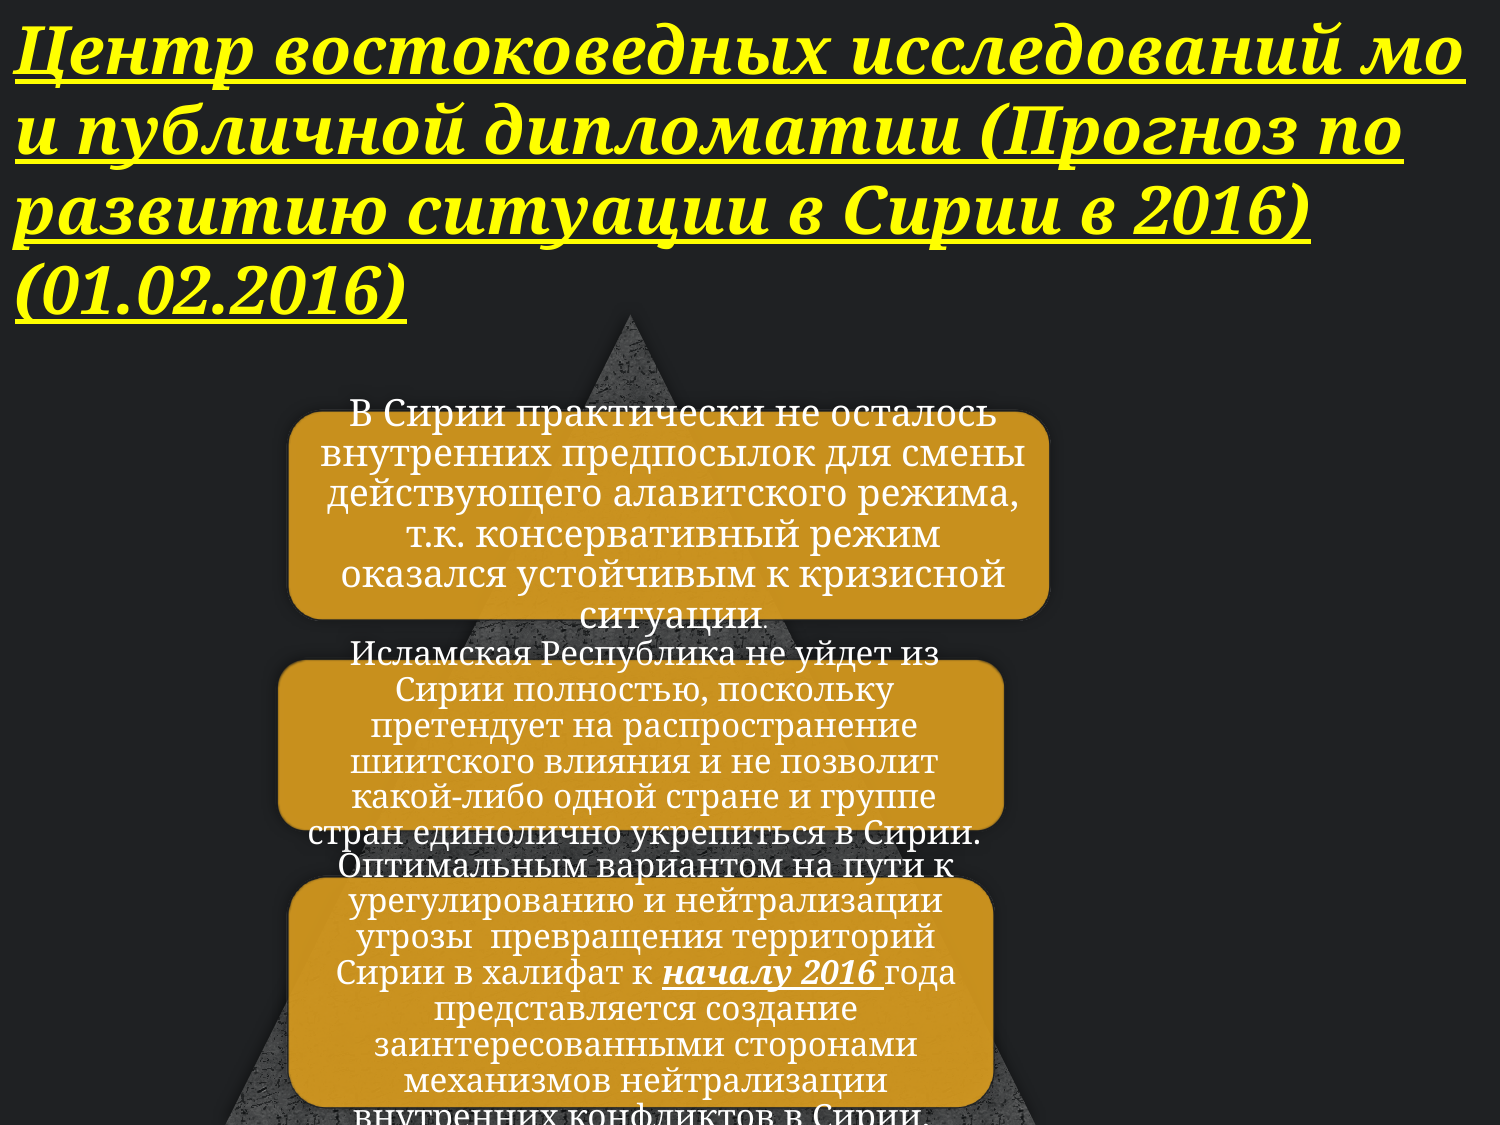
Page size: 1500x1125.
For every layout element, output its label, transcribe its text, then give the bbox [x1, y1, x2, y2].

list Центр востоковедных исследований мо и публичной дипломатии (Прогноз по развитию ситуации в Сирии в 2016) (01.02.2016) [0, 0, 1500, 306]
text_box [1, 316, 1500, 1125]
